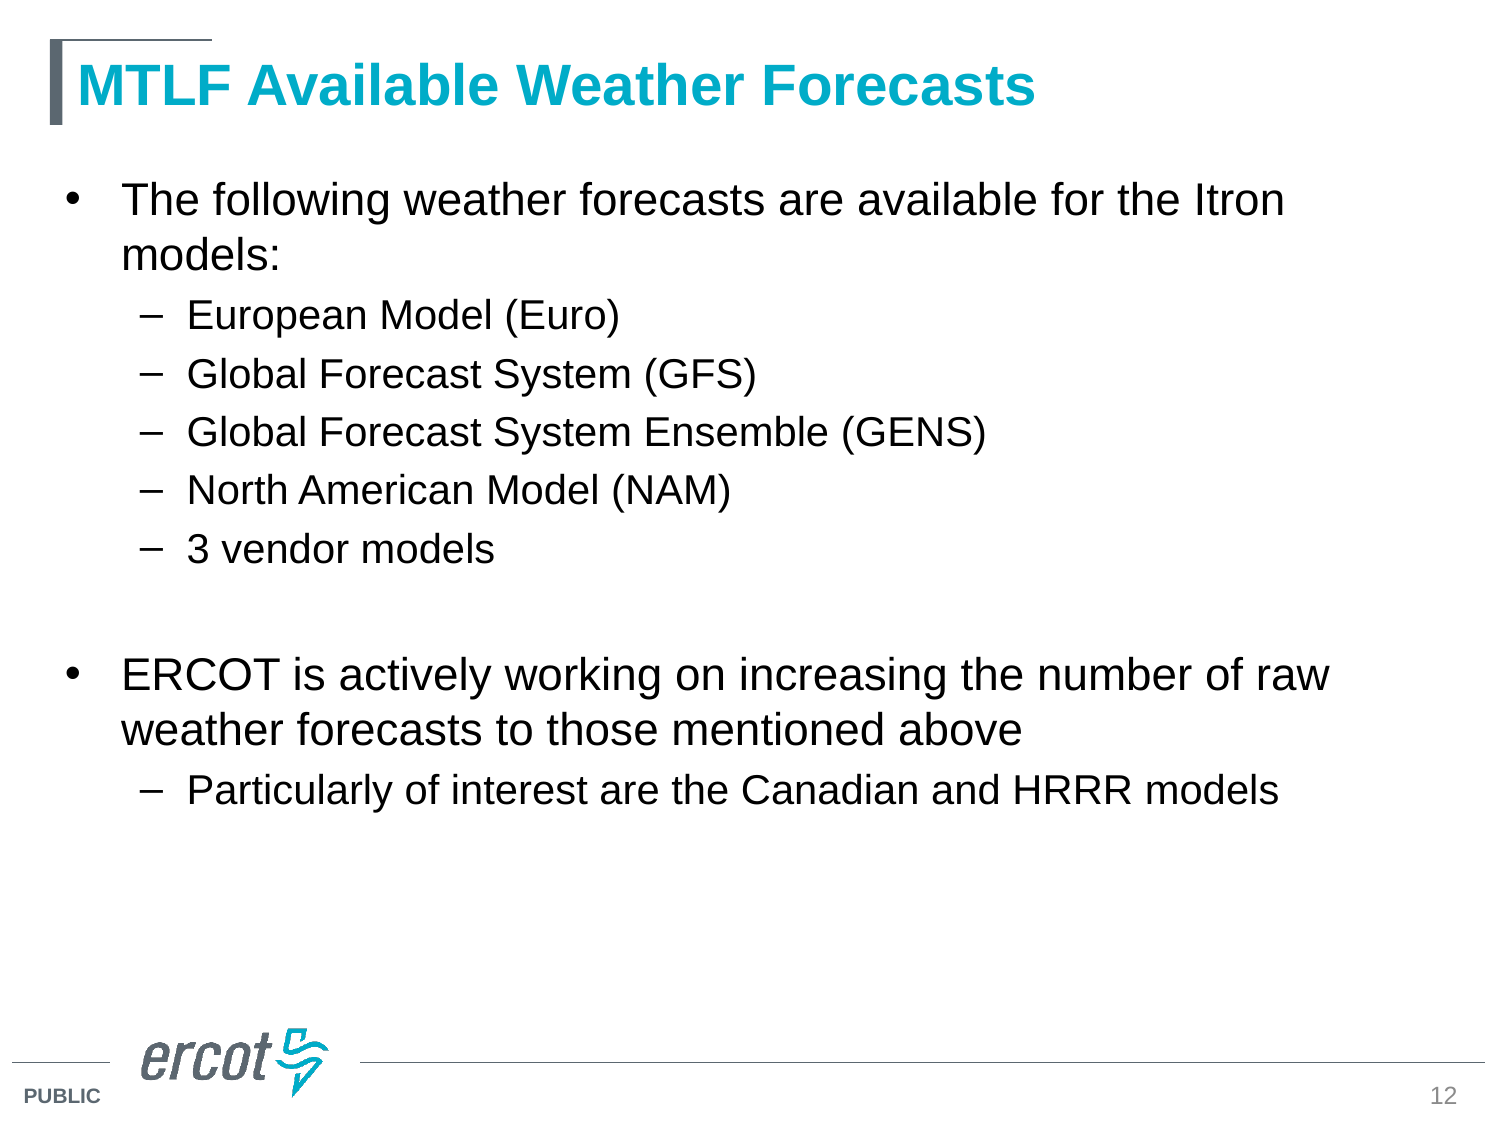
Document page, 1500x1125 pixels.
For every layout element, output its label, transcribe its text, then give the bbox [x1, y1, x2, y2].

slide_number 12 [1400, 1076, 1488, 1113]
picture [137, 1024, 332, 1100]
list The following weather forecasts are available for the Itron models: European Model (Euro) Global Forecast System (GFS) Global Forecast System Ensemble (GENS) North American Model (NAM) 3 vendor models ERCOT is actively working on increasing the number of raw weather forecasts to those mentioned above Particularly of interest are the Canadian and HRRR models [50, 162, 1450, 992]
title MTLF Available Weather Forecasts [62, 39, 1450, 125]
